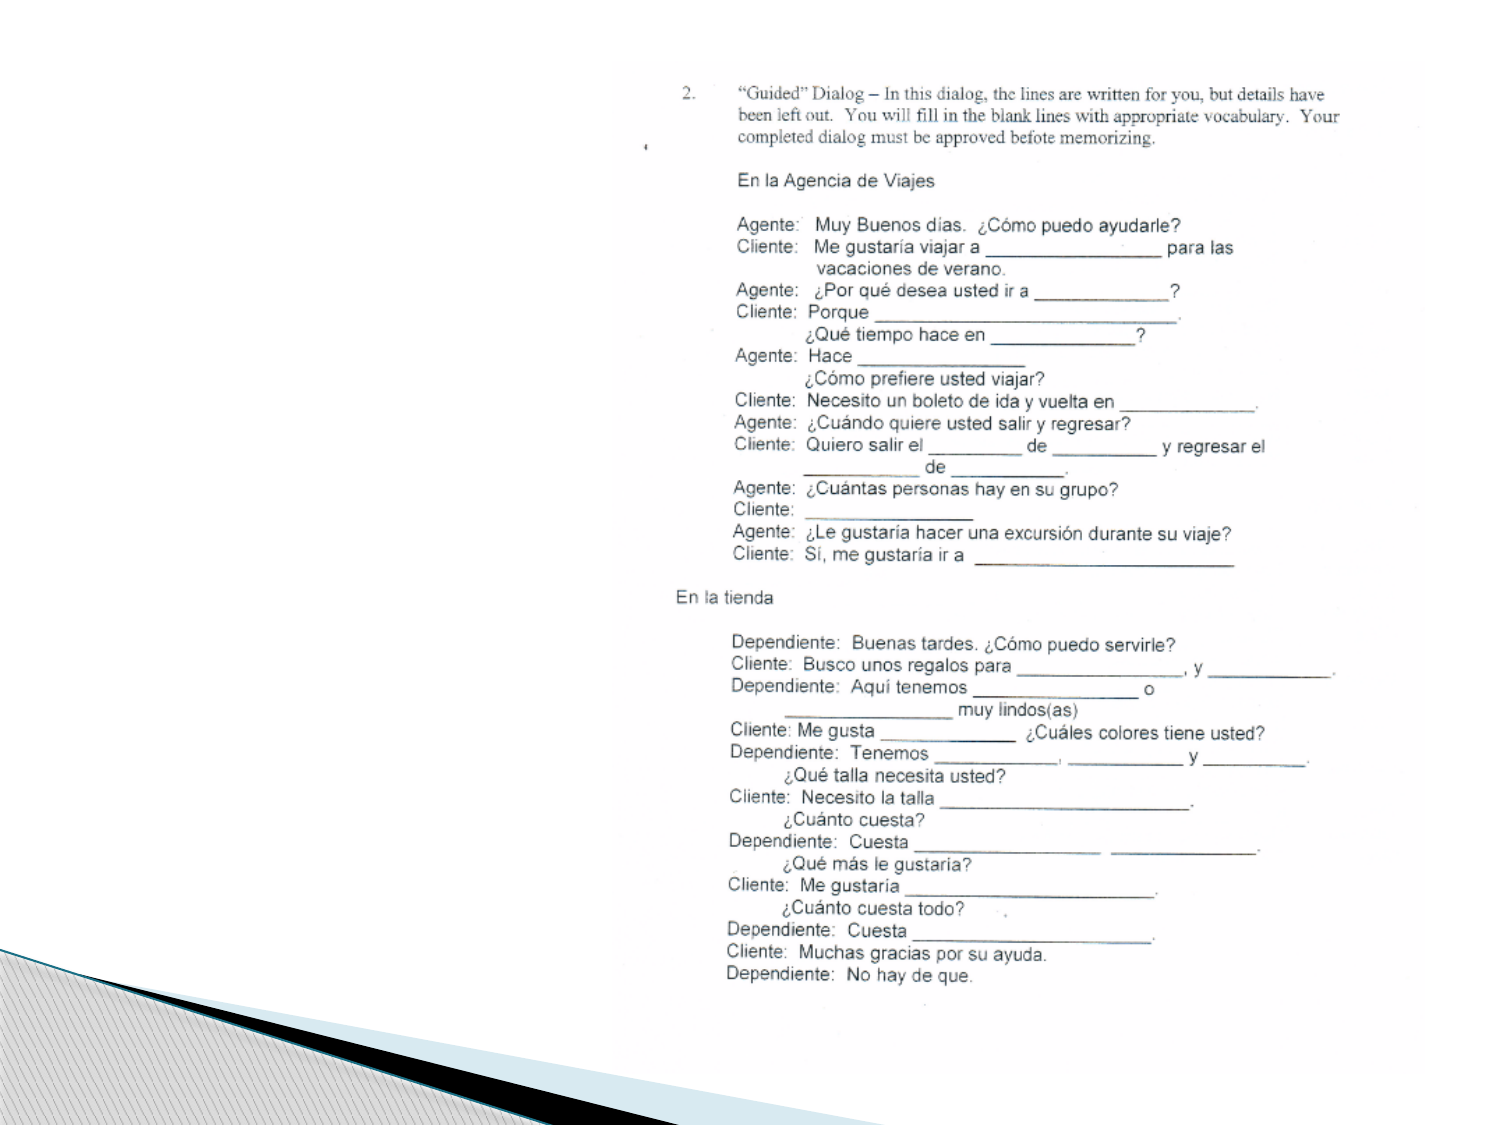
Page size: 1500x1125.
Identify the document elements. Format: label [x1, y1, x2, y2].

picture [612, 61, 1425, 1075]
